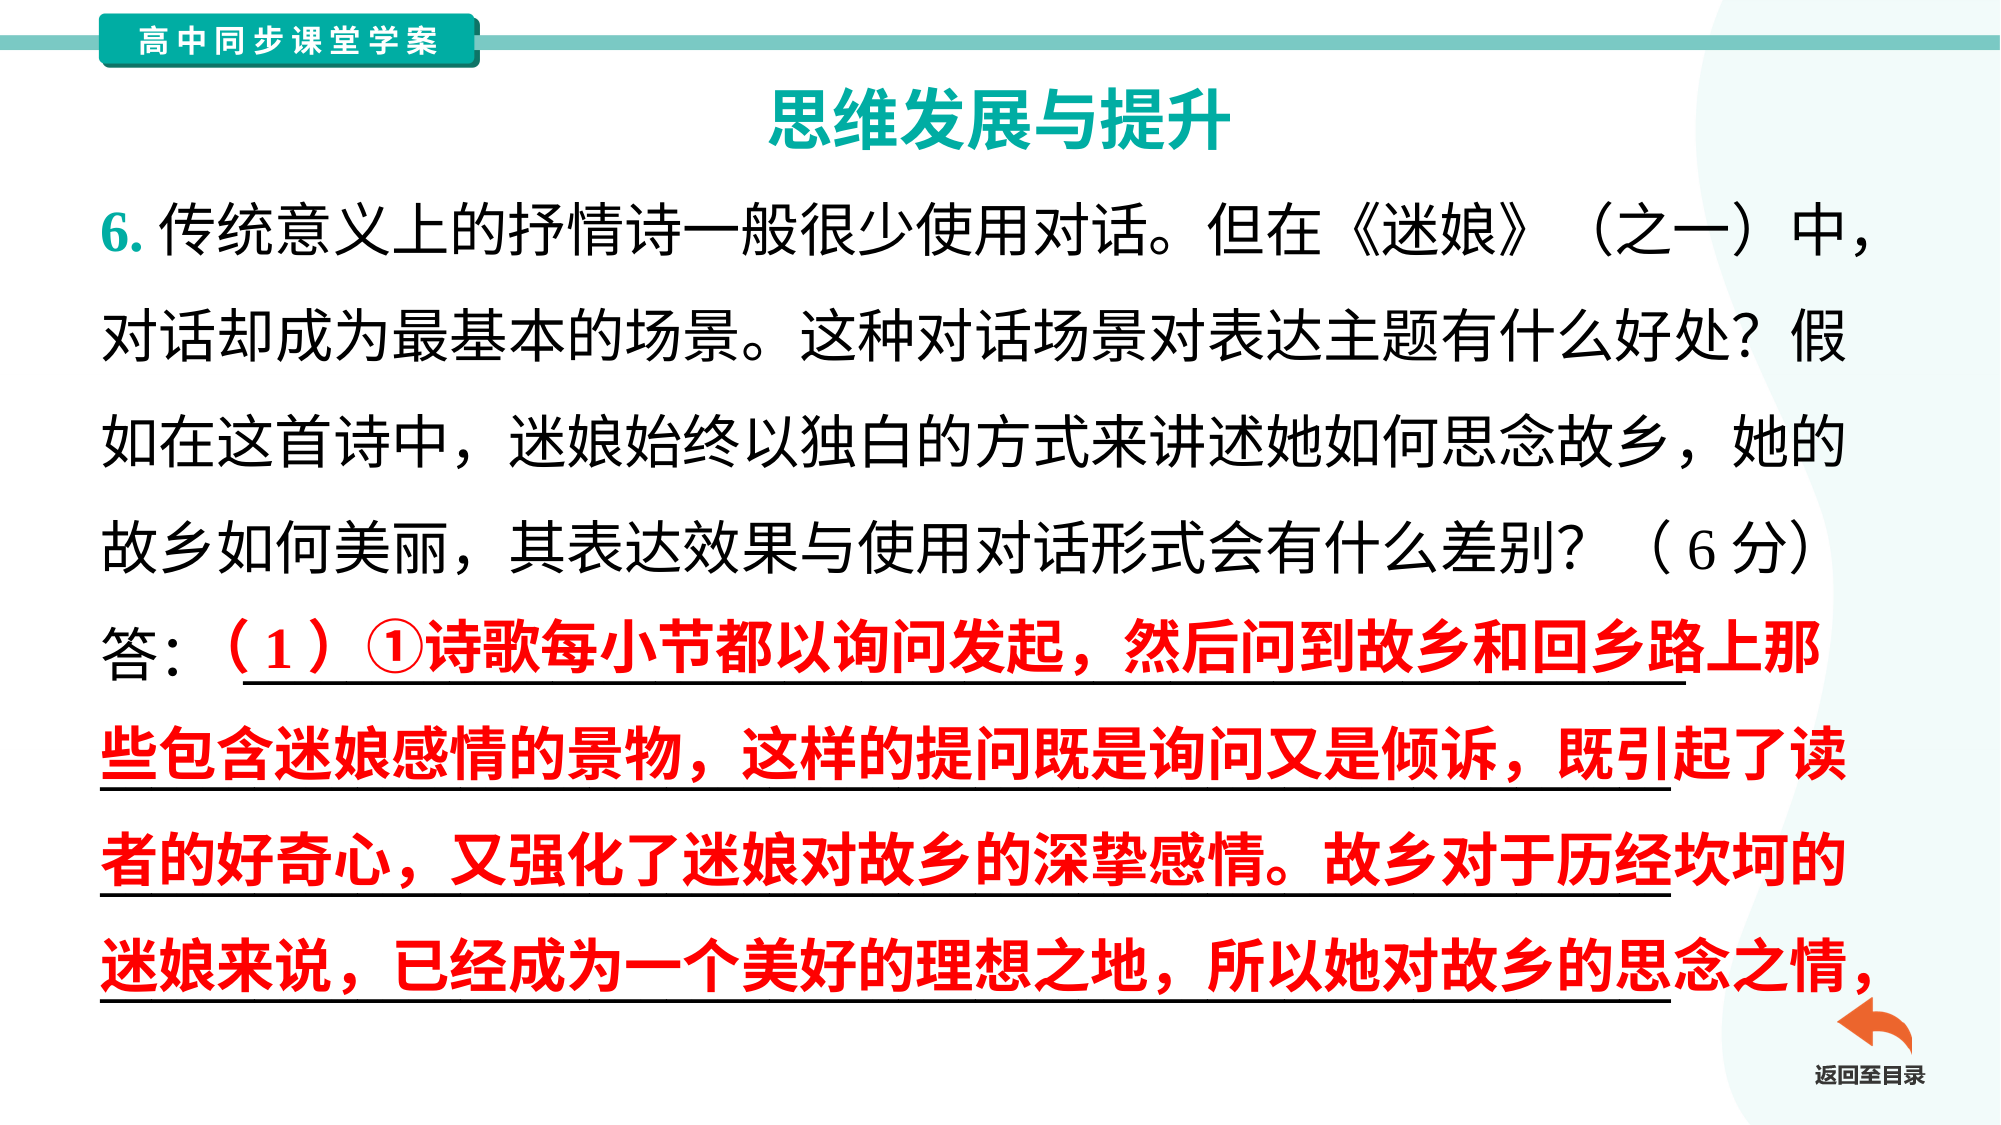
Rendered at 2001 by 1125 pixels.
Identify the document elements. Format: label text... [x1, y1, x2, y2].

text_box （1）①诗歌每小节都以询问发起，然后问到故乡和回乡路上那 些包含迷娘感情的景物，这样的提问既是询问又是倾诉，既引起了读 者的好奇心，又强化了迷娘对故乡的深挚感情。故乡对于历经坎坷的 迷娘来说，已经成为一个美好的理想之地，所以她对故乡的思念之情， [100, 574, 1899, 1000]
picture [0, 0, 2000, 1125]
text_box 6.传统意义上的抒情诗一般很少使用对话。但在《迷娘》（之一）中， 对话却成为最基本的场景。这种对话场景对表达主题有什么好处？假 如在这首诗中，迷娘始终以独白的方式来讲述她如何思念故乡，她的 故乡如何美丽，其表达效果与使用对话形式会有什么差别？（6分） 答： ________________________________________________________ _____________________________________________________________ _____________________________________________________________ _____________________________________________________________ [100, 156, 1899, 574]
text_box 思维发展与提升 [100, 76, 1899, 156]
text_box 6.传统意义上的抒情诗一般很少使用对话。但在《迷娘》（之一）中， 对话却成为最基本的场景。这种对话场景对表达主题有什么好处？假 如在这首诗中，迷娘始终以独白的方式来讲述她如何思念故乡，她的 故乡如何美丽，其表达效果与使用对话形式会有什么差别？（6分） 答： ________________________________________________________ _____________________________________________________________ _____________________________________________________________ _____________________________________________________________ [100, 1000, 1899, 1007]
